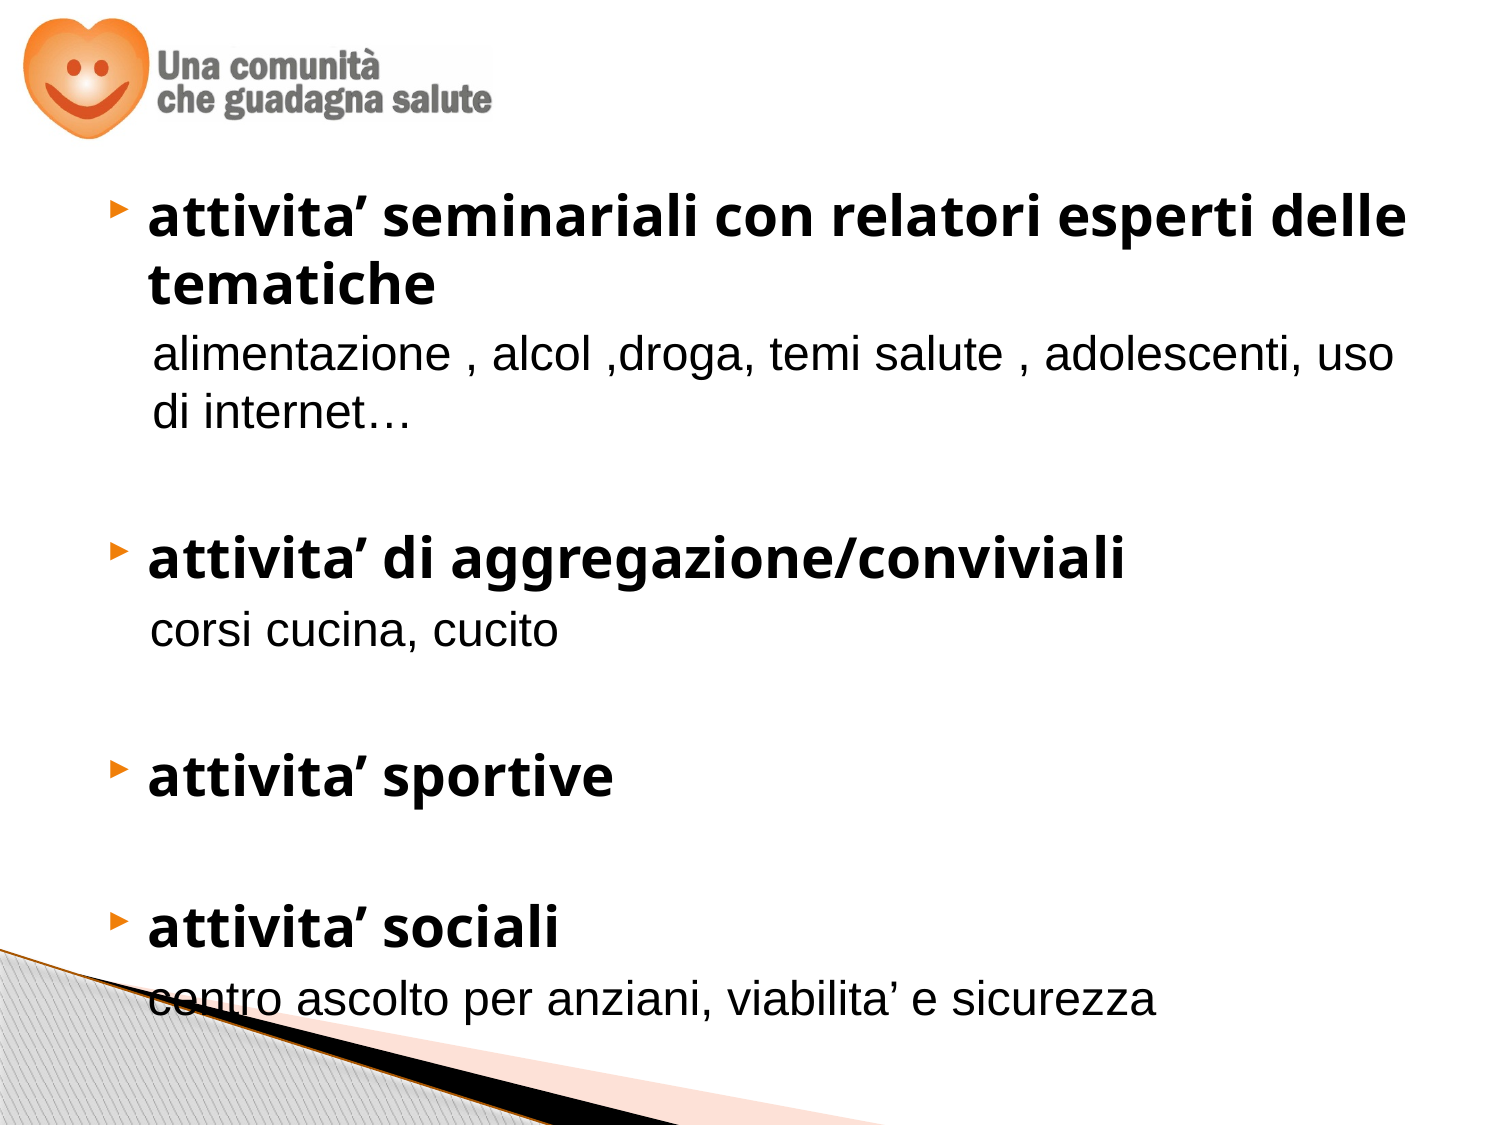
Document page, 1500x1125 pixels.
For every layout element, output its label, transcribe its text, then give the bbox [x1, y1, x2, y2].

list attivita’ seminariali con relatori esperti delle tematiche alimentazione , alcol ,droga, temi salute , adolescenti, uso di internet… attivita’ di aggregazione/conviviali corsi cucina, cucito attivita’ sportive attivita’ sociali centro ascolto per anziani, viabilita’ e sicurezza [75, 172, 1425, 1035]
picture [5, 4, 503, 209]
